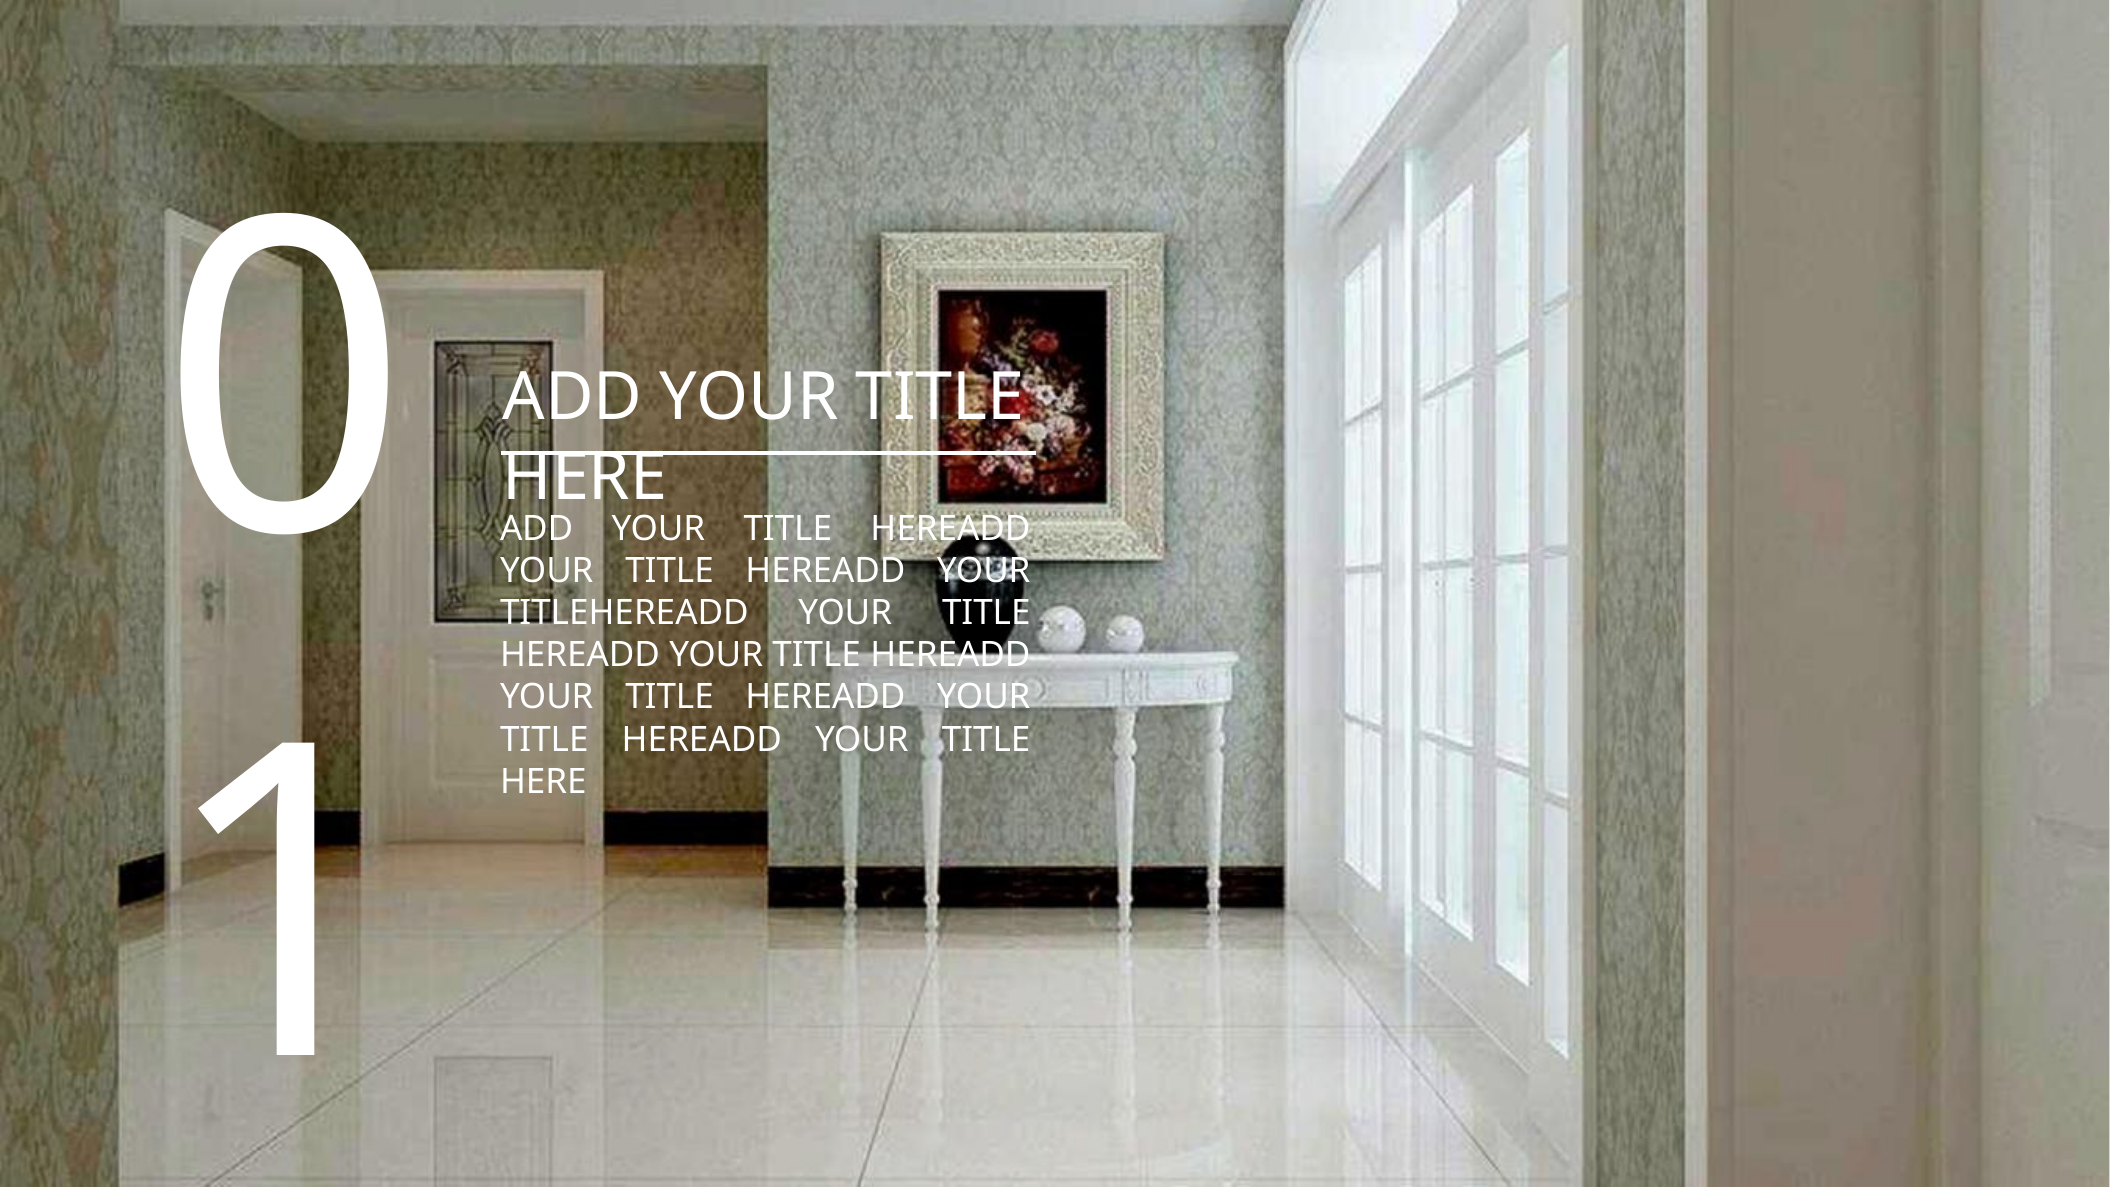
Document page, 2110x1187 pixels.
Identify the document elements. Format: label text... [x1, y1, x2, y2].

text_box [0, 0, 2110, 1187]
text_box 01 [145, 85, 675, 1150]
text_box ADD YOUR TITLE HERE [487, 345, 1211, 520]
text_box ADD YOUR TITLE HEREADD YOUR TITLE HEREADD YOUR TITLEHEREADD YOUR TITLE HEREADD YOUR TITLE HEREADD YOUR TITLE HEREADD YOUR TITLE HEREADD YOUR TITLE HERE [485, 498, 1046, 808]
